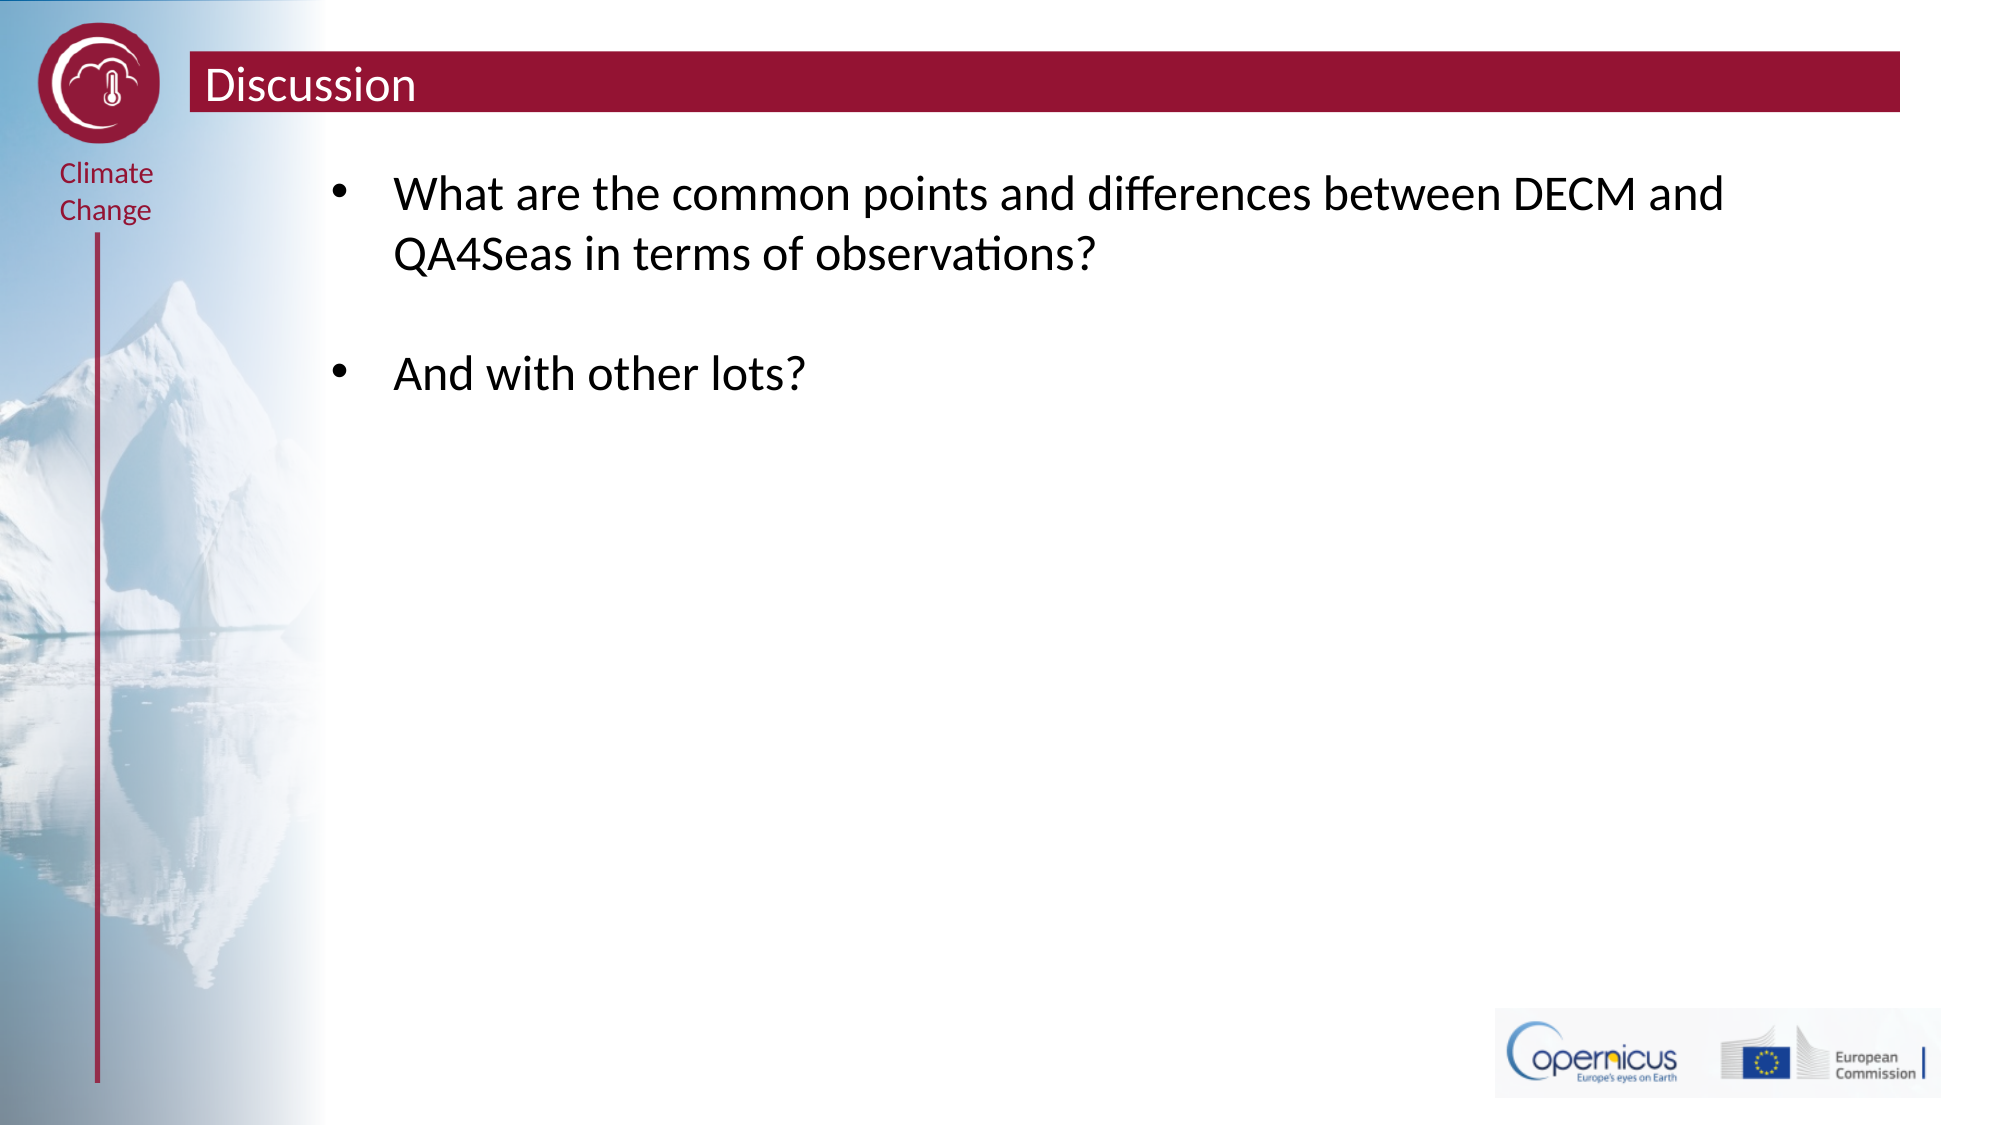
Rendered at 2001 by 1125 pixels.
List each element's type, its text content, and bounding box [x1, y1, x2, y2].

picture [25, 4, 171, 154]
title Discussion [189, 51, 1900, 113]
list What are the common points and differences between DECM and QA4Seas in terms of observations? And with other lots? [303, 153, 1900, 990]
picture [1495, 1008, 1941, 1098]
